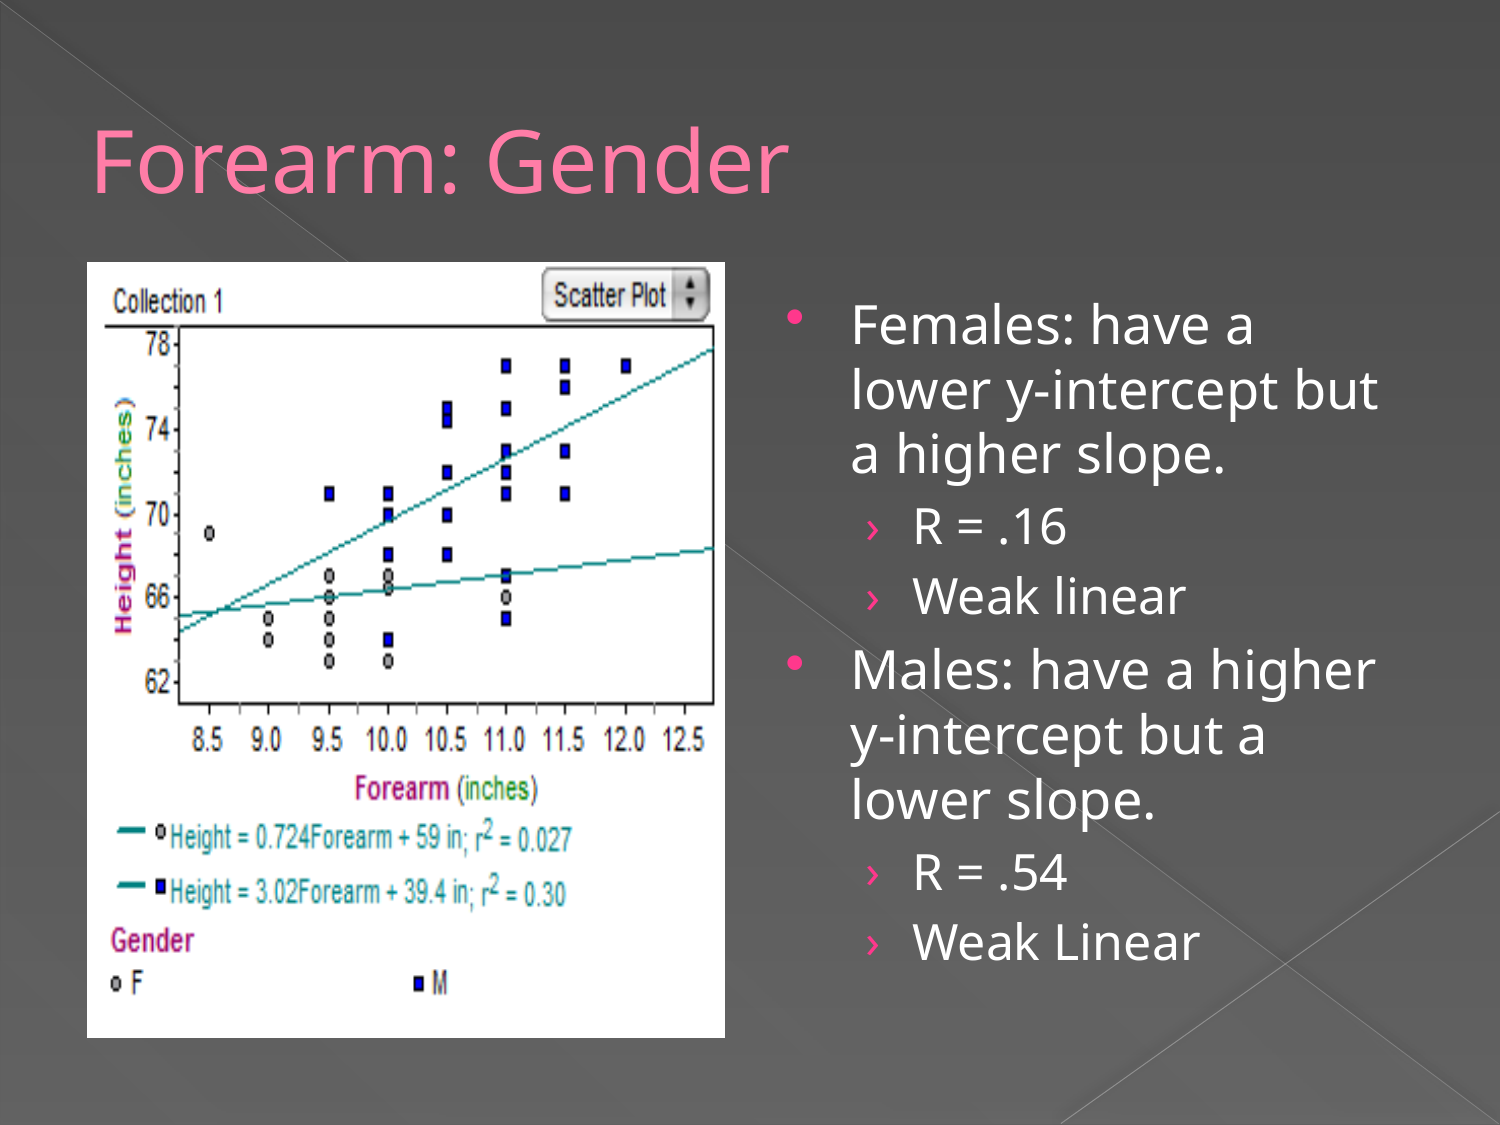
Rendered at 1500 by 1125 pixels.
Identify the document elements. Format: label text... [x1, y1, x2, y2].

list Females: have a lower y-intercept but a higher slope. R = .16 Weak linear Males: have a higher y-intercept but a lower slope. R = .54 Weak Linear [762, 282, 1425, 1025]
title Forearm: Gender [75, 43, 1425, 274]
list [87, 262, 726, 1038]
